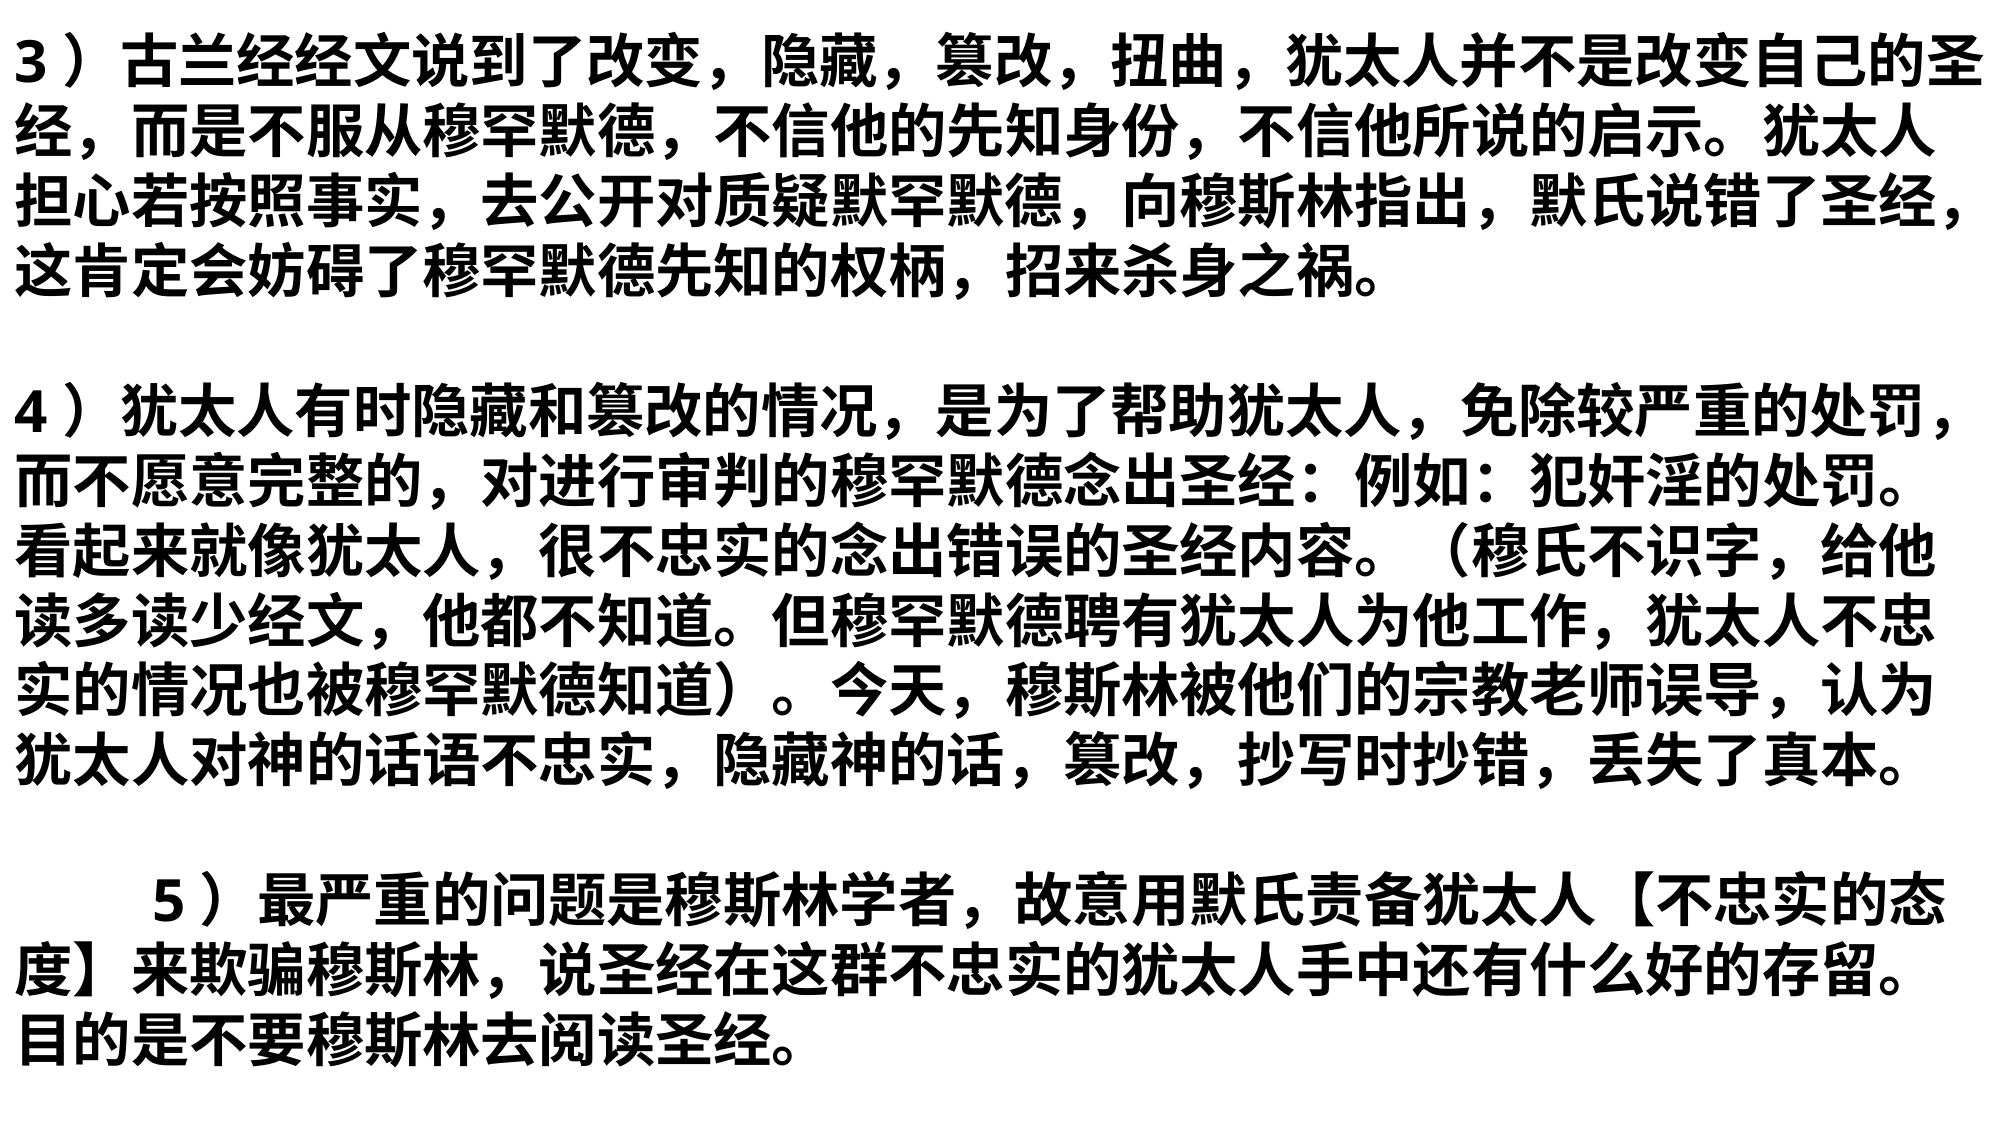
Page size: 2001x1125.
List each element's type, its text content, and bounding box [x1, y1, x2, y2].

text_box 3）古兰经经文说到了改变，隐藏，篡改，扭曲，犹太人并不是改变自己的圣经，而是不服从穆罕默德，不信他的先知身份，不信他所说的启示。犹太人担心若按照事实，去公开对质疑默罕默德，向穆斯林指出，默氏说错了圣经，这肯定会妨碍了穆罕默德先知的权柄，招来杀身之祸。 4）犹太人有时隐藏和篡改的情况，是为了帮助犹太人，免除较严重的处罚，而不愿意完整的，对进行审判的穆罕默德念出圣经：例如：犯奸淫的处罚。看起来就像犹太人，很不忠实的念出错误的圣经内容。（穆氏不识字，给他读多读少经文，他都不知道。但穆罕默德聘有犹太人为他工作，犹太人不忠实的情况也被穆罕默德知道）。今天，穆斯林被他们的宗教老师误导，认为犹太人对神的话语不忠实，隐藏神的话，篡改，抄写时抄错，丢失了真本。 5）最严重的问题是穆斯林学者，故意用默氏责备犹太人【不忠实的态度】来欺骗穆斯林，说圣经在这群不忠实的犹太人手中还有什么好的存留。目的是不要穆斯林去阅读圣经。 [0, 16, 2000, 1125]
